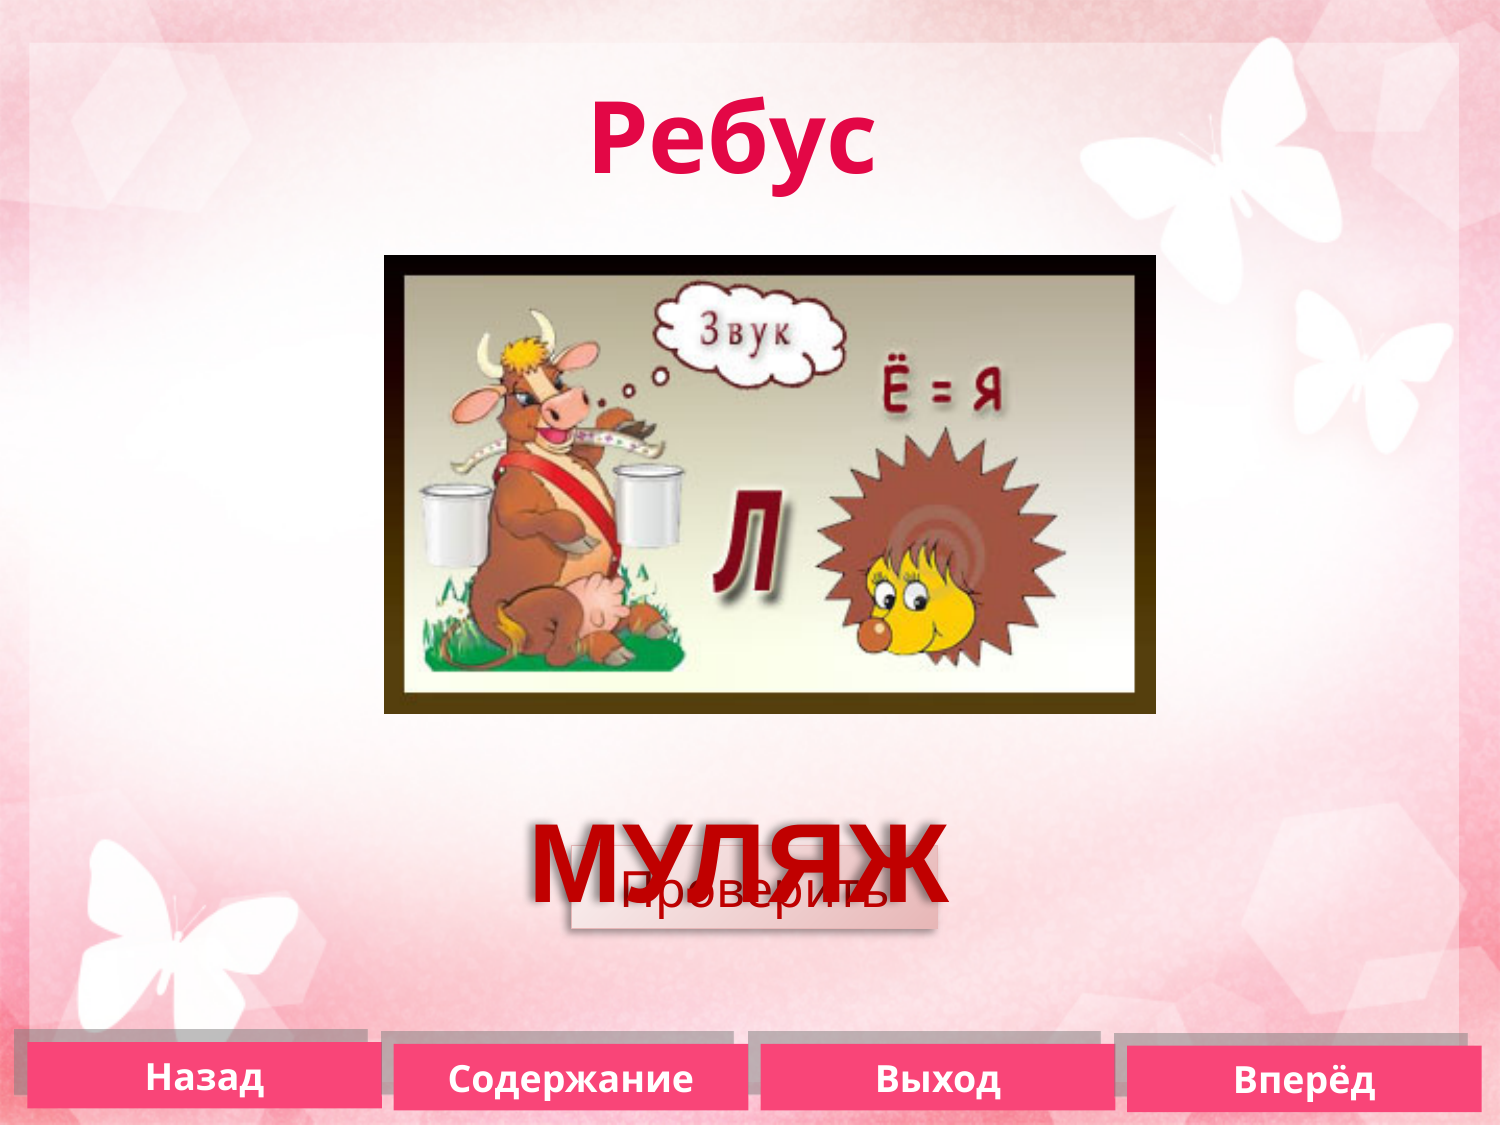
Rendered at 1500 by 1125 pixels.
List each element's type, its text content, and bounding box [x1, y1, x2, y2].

text_box Ребус [218, 66, 1247, 202]
text_box [29, 42, 1459, 1043]
text_box Вперёд [1127, 1045, 1482, 1113]
picture [0, 0, 1500, 1125]
text_box Назад [27, 1042, 382, 1109]
text_box МУЛЯЖ [513, 782, 1058, 933]
text_box Выход [760, 1043, 1116, 1111]
text_box Содержание [393, 1043, 749, 1111]
